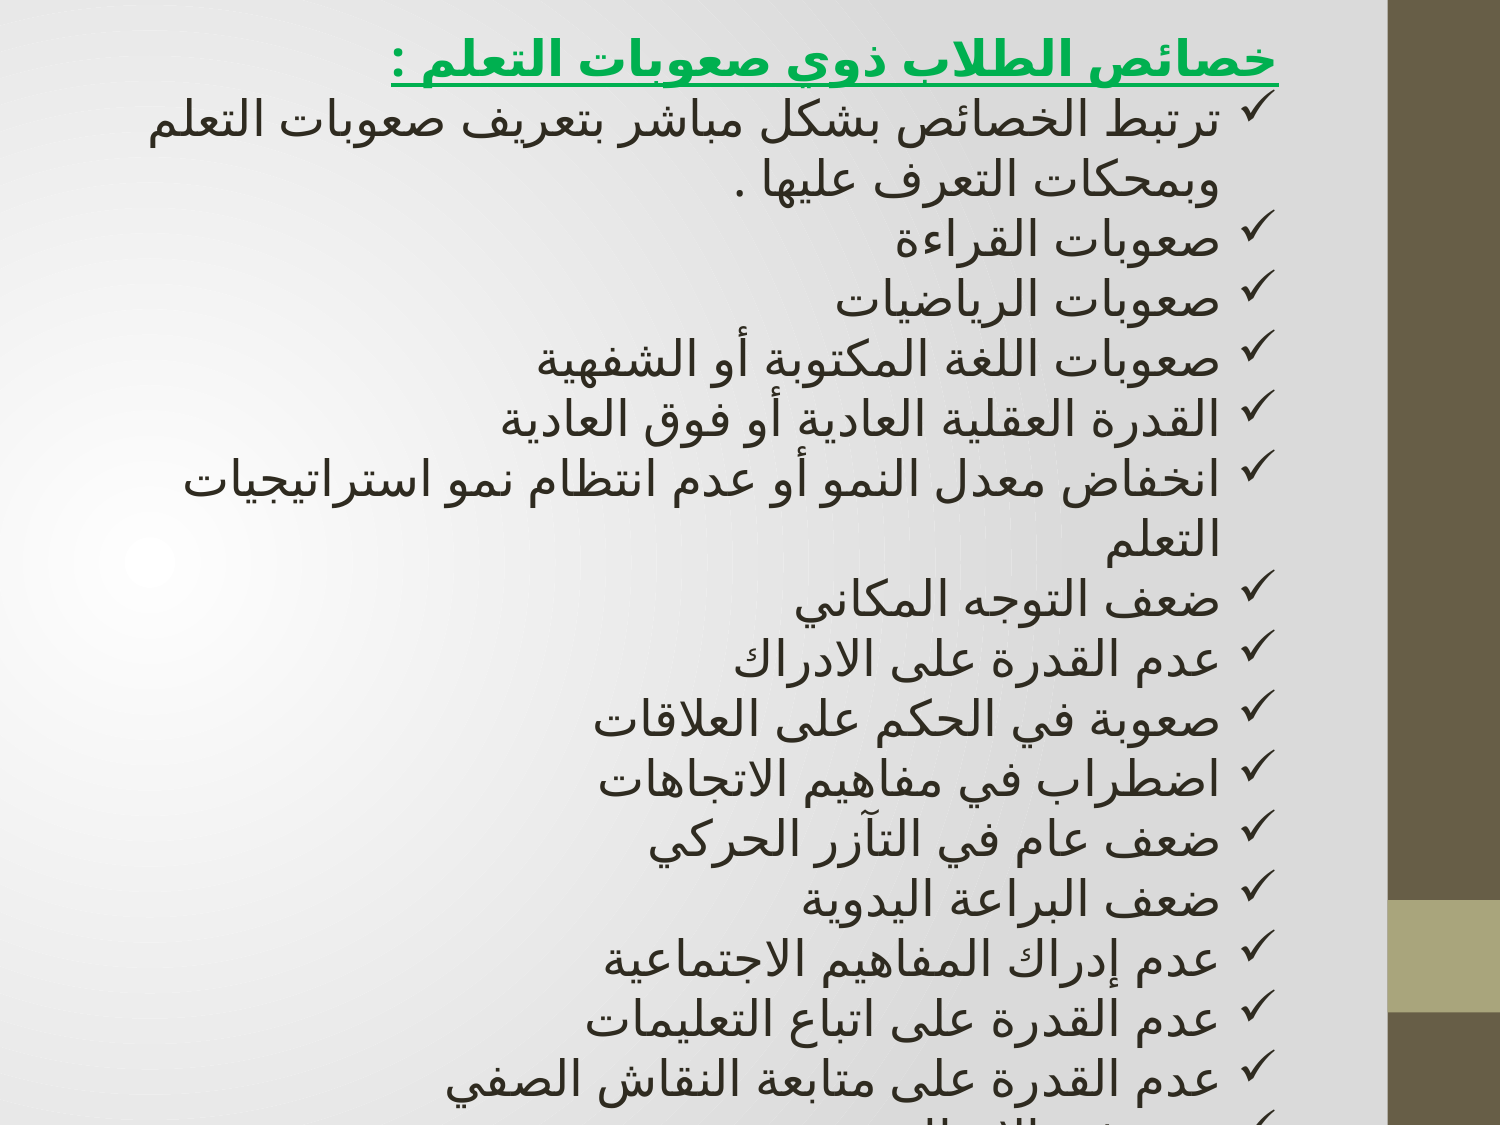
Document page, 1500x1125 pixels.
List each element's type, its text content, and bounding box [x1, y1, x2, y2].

text_box خصائص الطلاب ذوي صعوبات التعلم : ترتبط الخصائص بشكل مباشر بتعريف صعوبات التعلم وبمحكات التعرف عليها . صعوبات القراءة صعوبات الرياضيات صعوبات اللغة المكتوبة أو الشفهية القدرة العقلية العادية أو فوق العادية انخفاض معدل النمو أو عدم انتظام نمو استراتيجيات التعلم ضعف التوجه المكاني عدم القدرة على الادراك صعوبة في الحكم على العلاقات اضطراب في مفاهيم الاتجاهات ضعف عام في التآزر الحركي ضعف البراعة اليدوية عدم إدراك المفاهيم الاجتماعية عدم القدرة على اتباع التعليمات عدم القدرة على متابعة النقاش الصفي عجز في الادراك [76, 19, 1294, 1125]
